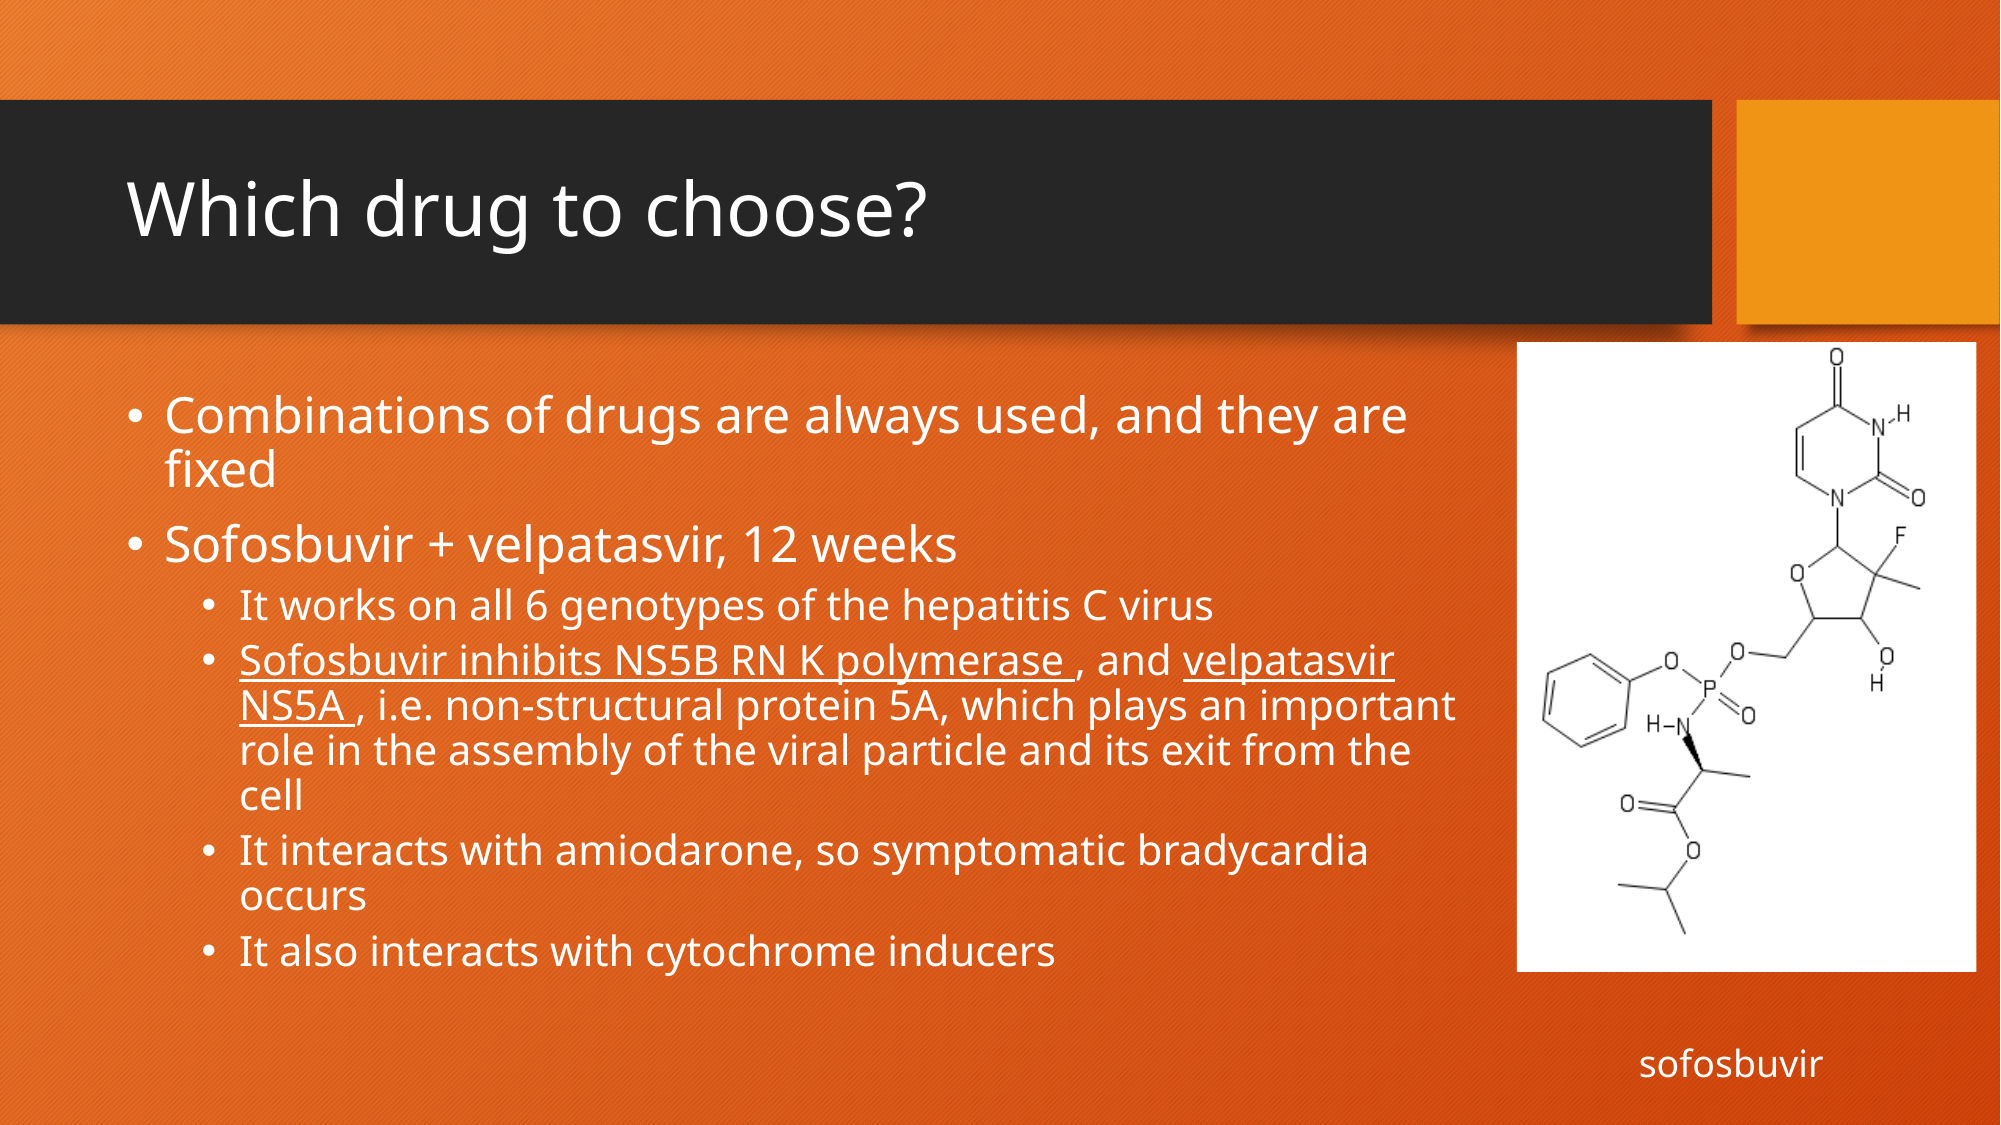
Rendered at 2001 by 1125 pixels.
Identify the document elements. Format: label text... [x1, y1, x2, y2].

title Which drug to choose? [111, 123, 1689, 301]
text_box sofosbuvir [1623, 1032, 1839, 1093]
list Combinations of drugs are always used, and they are fixed Sofosbuvir + velpatasvir, 12 weeks It works on all 6 genotypes of the hepatitis C virus Sofosbuvir inhibits NS5B RN K polymerase , and velpatasvir NS5A , i.e. non-structural protein 5A, which plays an important role in the assembly of the viral particle and its exit from the cell It interacts with amiodarone, so symptomatic bradycardia occurs It also interacts with cytochrome inducers [111, 383, 1488, 1080]
picture [0, 325, 2000, 972]
